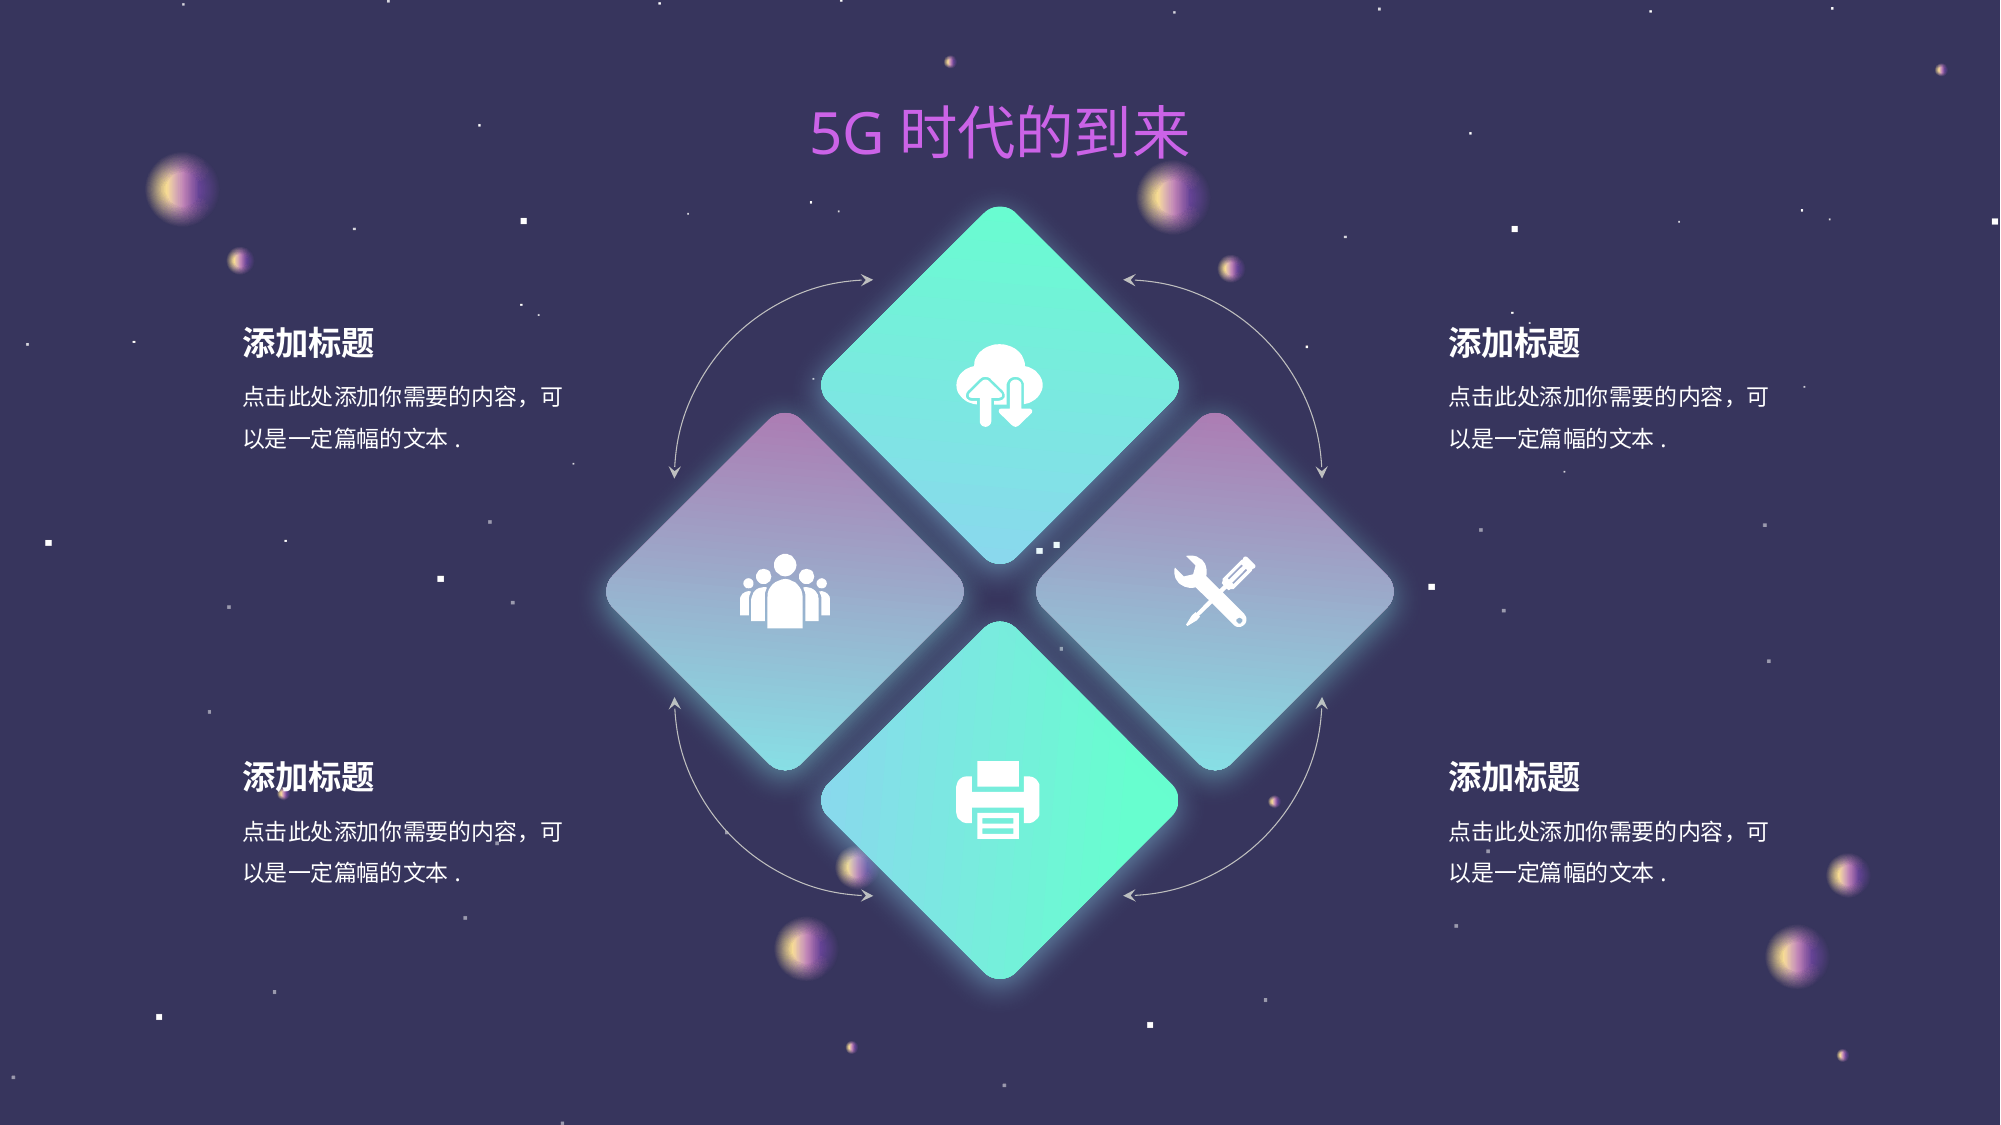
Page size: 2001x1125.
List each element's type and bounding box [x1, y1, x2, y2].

text_box [227, 294, 586, 457]
picture [0, 0, 2000, 1125]
text_box [652, 252, 1348, 934]
text_box [227, 728, 586, 891]
text_box [1433, 728, 1792, 891]
text_box [1433, 294, 1792, 457]
